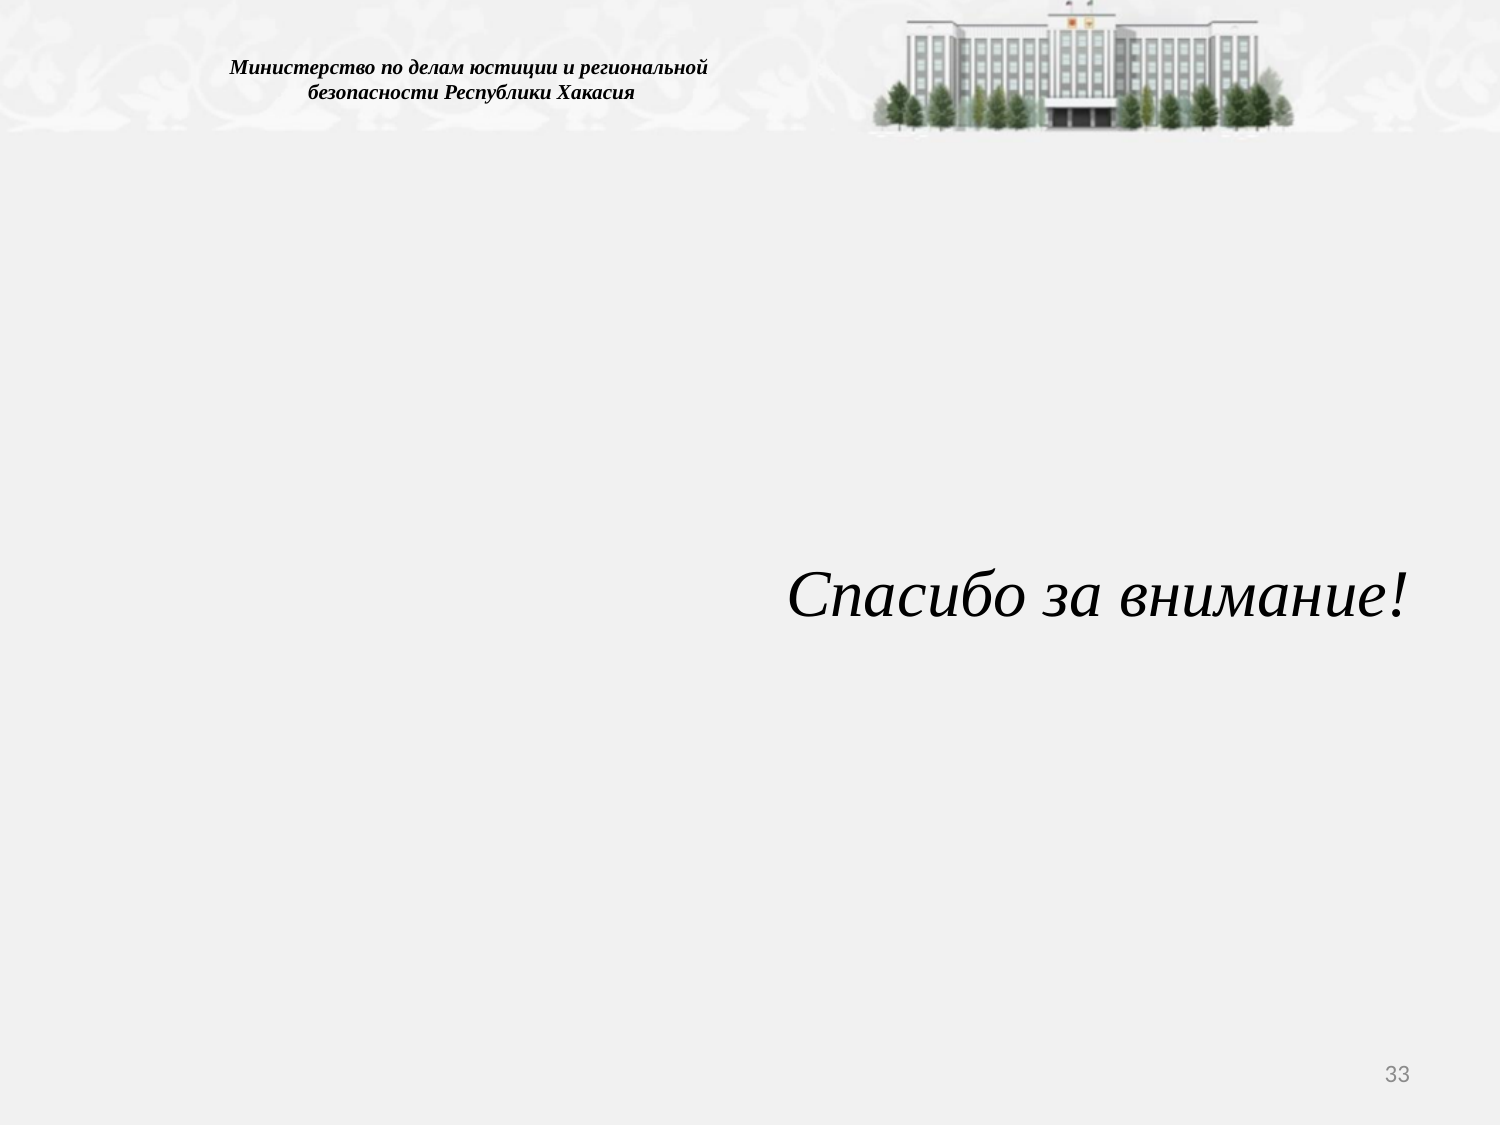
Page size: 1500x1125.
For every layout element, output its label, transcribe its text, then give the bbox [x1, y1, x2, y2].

title Министерство по делам юстиции и региональной безопасности Республики Хакасия [75, 45, 869, 138]
picture [0, 0, 1500, 1125]
list Спасибо за внимание! [75, 262, 1425, 1005]
slide_number 33 [1074, 1042, 1425, 1103]
